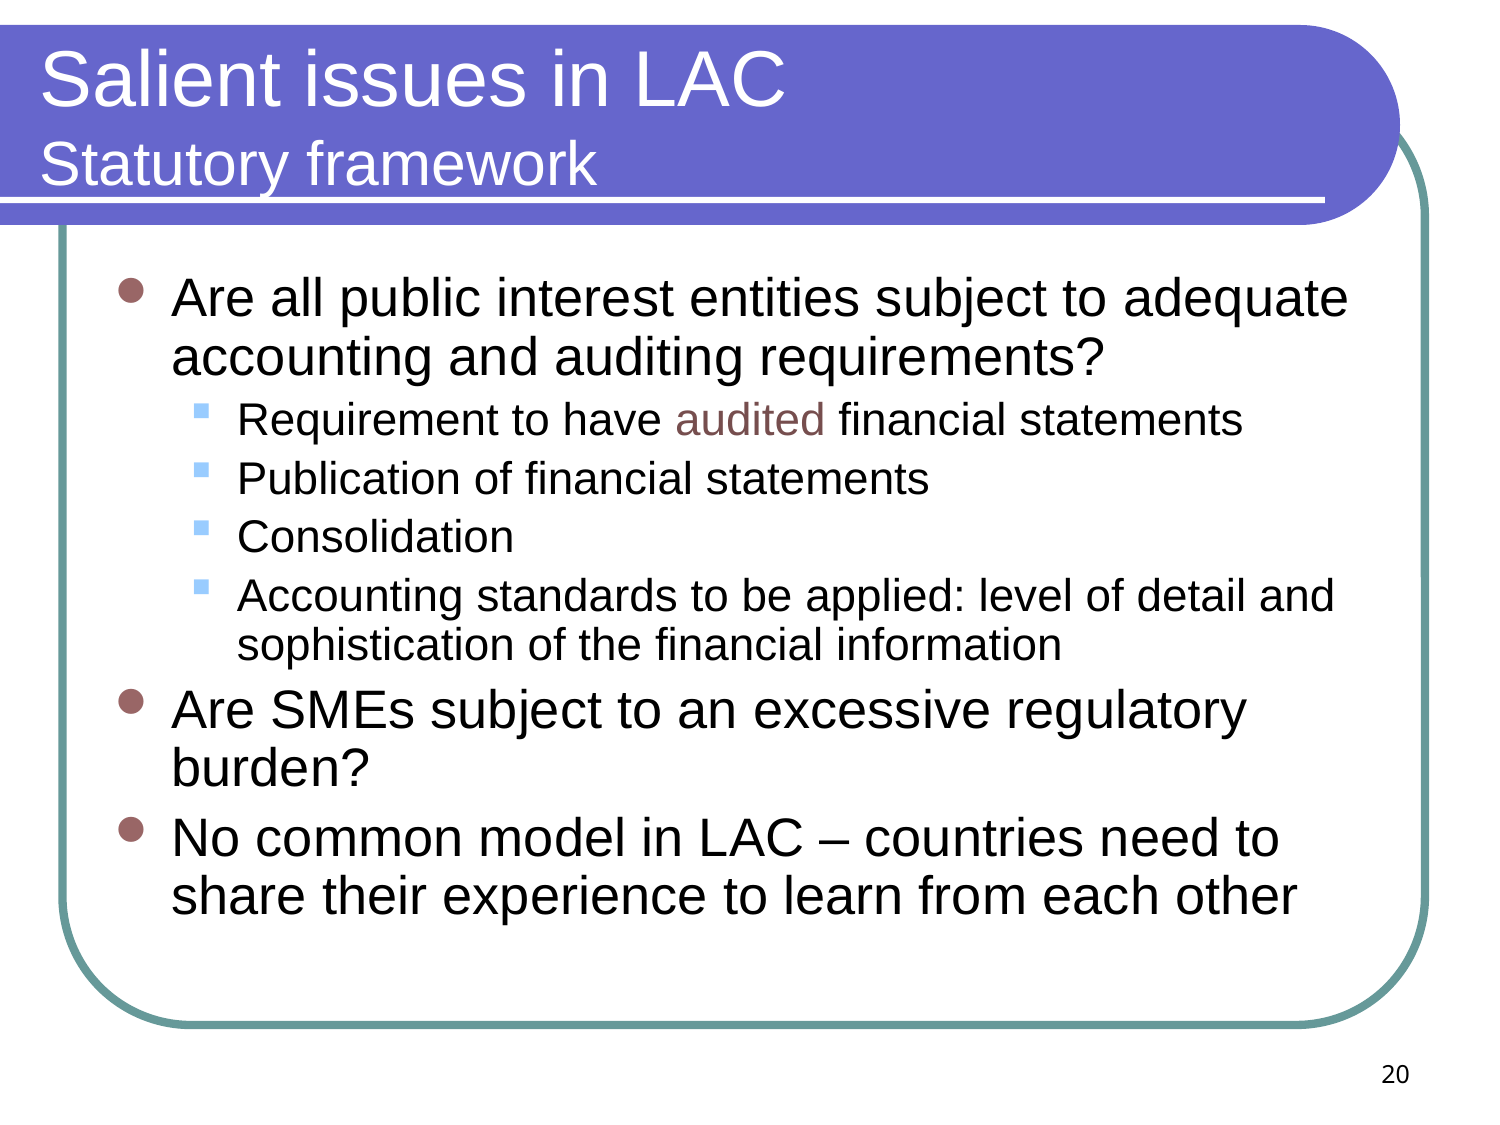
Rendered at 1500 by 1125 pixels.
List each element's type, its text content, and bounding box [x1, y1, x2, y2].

title Salient issues in LAC Statutory framework [24, 37, 1341, 188]
list Are all public interest entities subject to adequate accounting and auditing requirements? Requirement to have audited financial statements Publication of financial statements Consolidation Accounting standards to be applied: level of detail and sophistication of the financial information Are SMEs subject to an excessive regulatory burden? No common model in LAC – countries need to share their experience to learn from each other [99, 262, 1401, 988]
slide_number 20 [1074, 1024, 1426, 1101]
